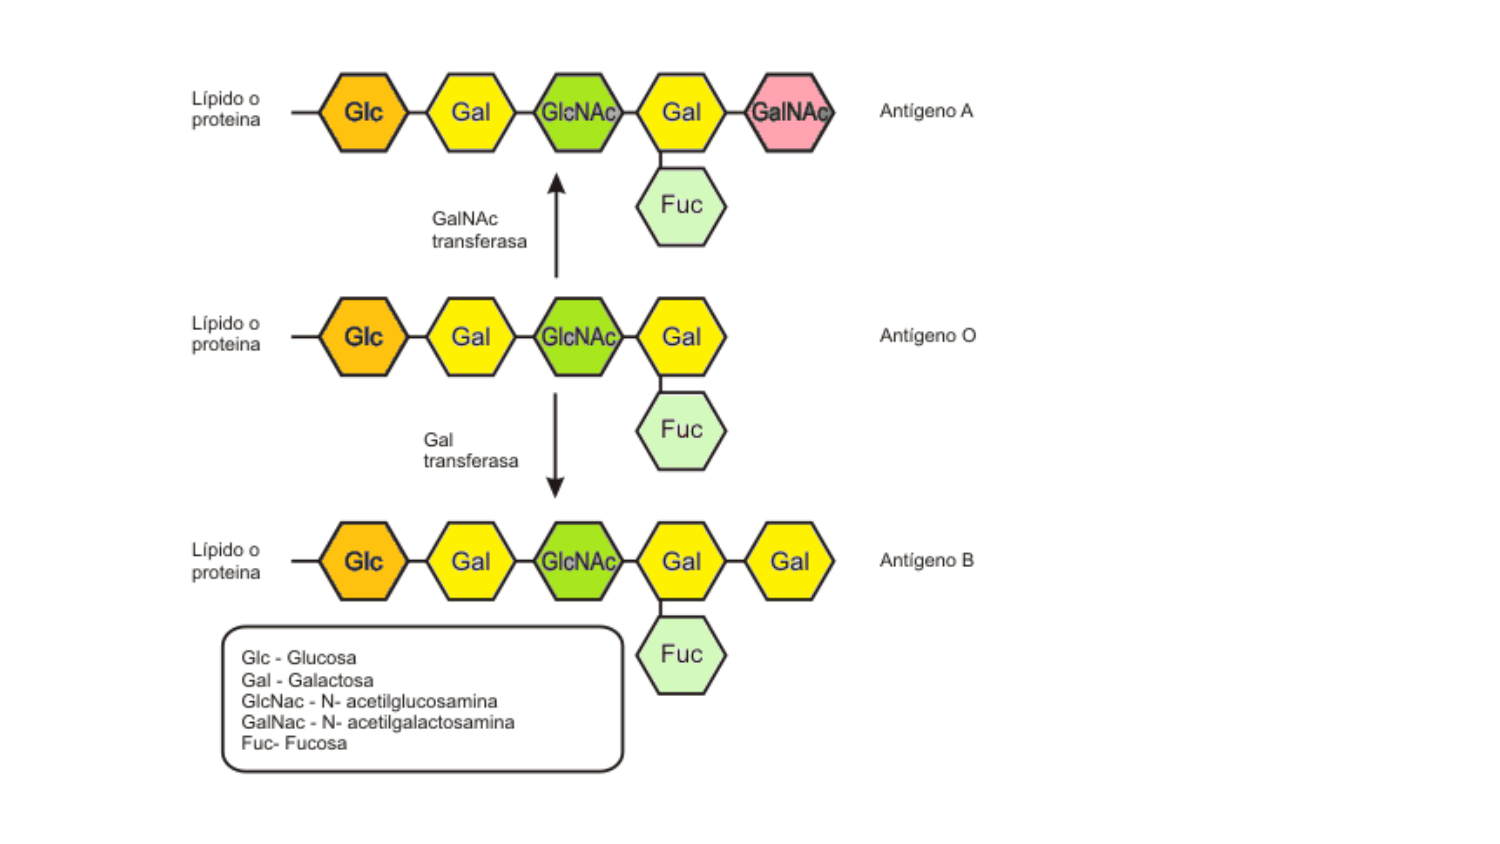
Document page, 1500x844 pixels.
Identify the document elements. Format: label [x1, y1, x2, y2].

picture [105, 0, 1051, 844]
